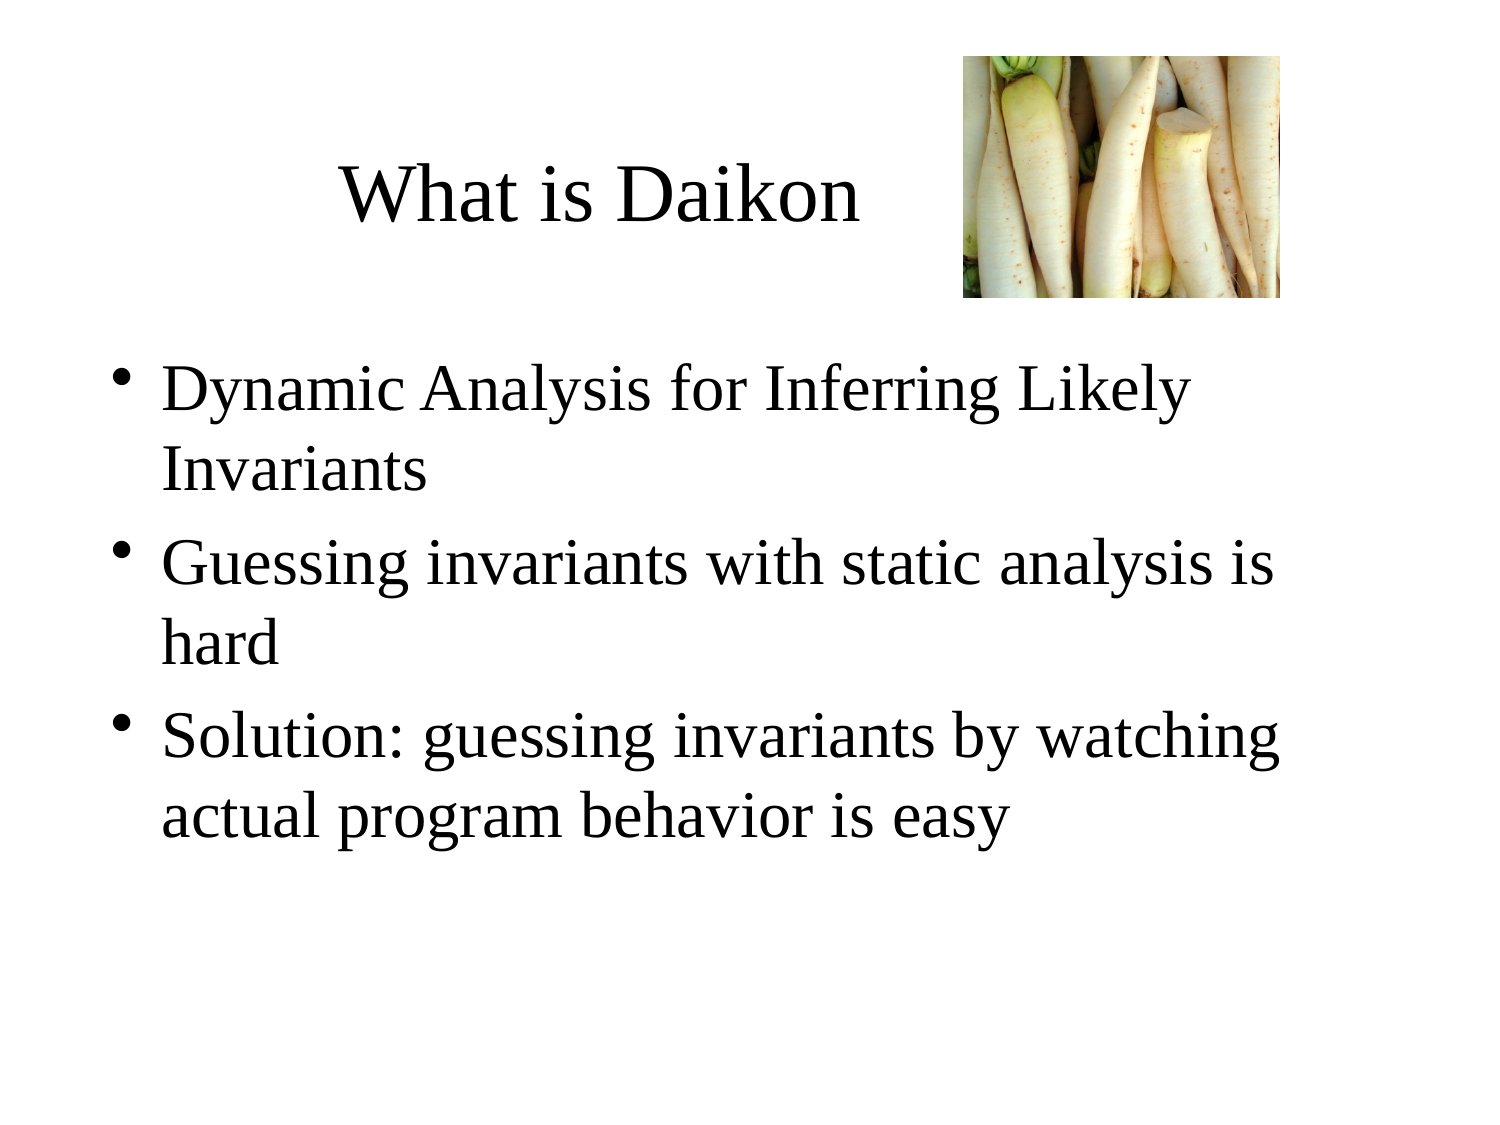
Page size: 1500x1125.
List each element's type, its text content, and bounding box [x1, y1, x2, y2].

picture [963, 55, 1280, 298]
list Dynamic Analysis for Inferring Likely Invariants Guessing invariants with static analysis is hard Solution: guessing invariants by watching actual program behavior is easy [97, 337, 1372, 1013]
title What is Daikon [0, 94, 958, 282]
